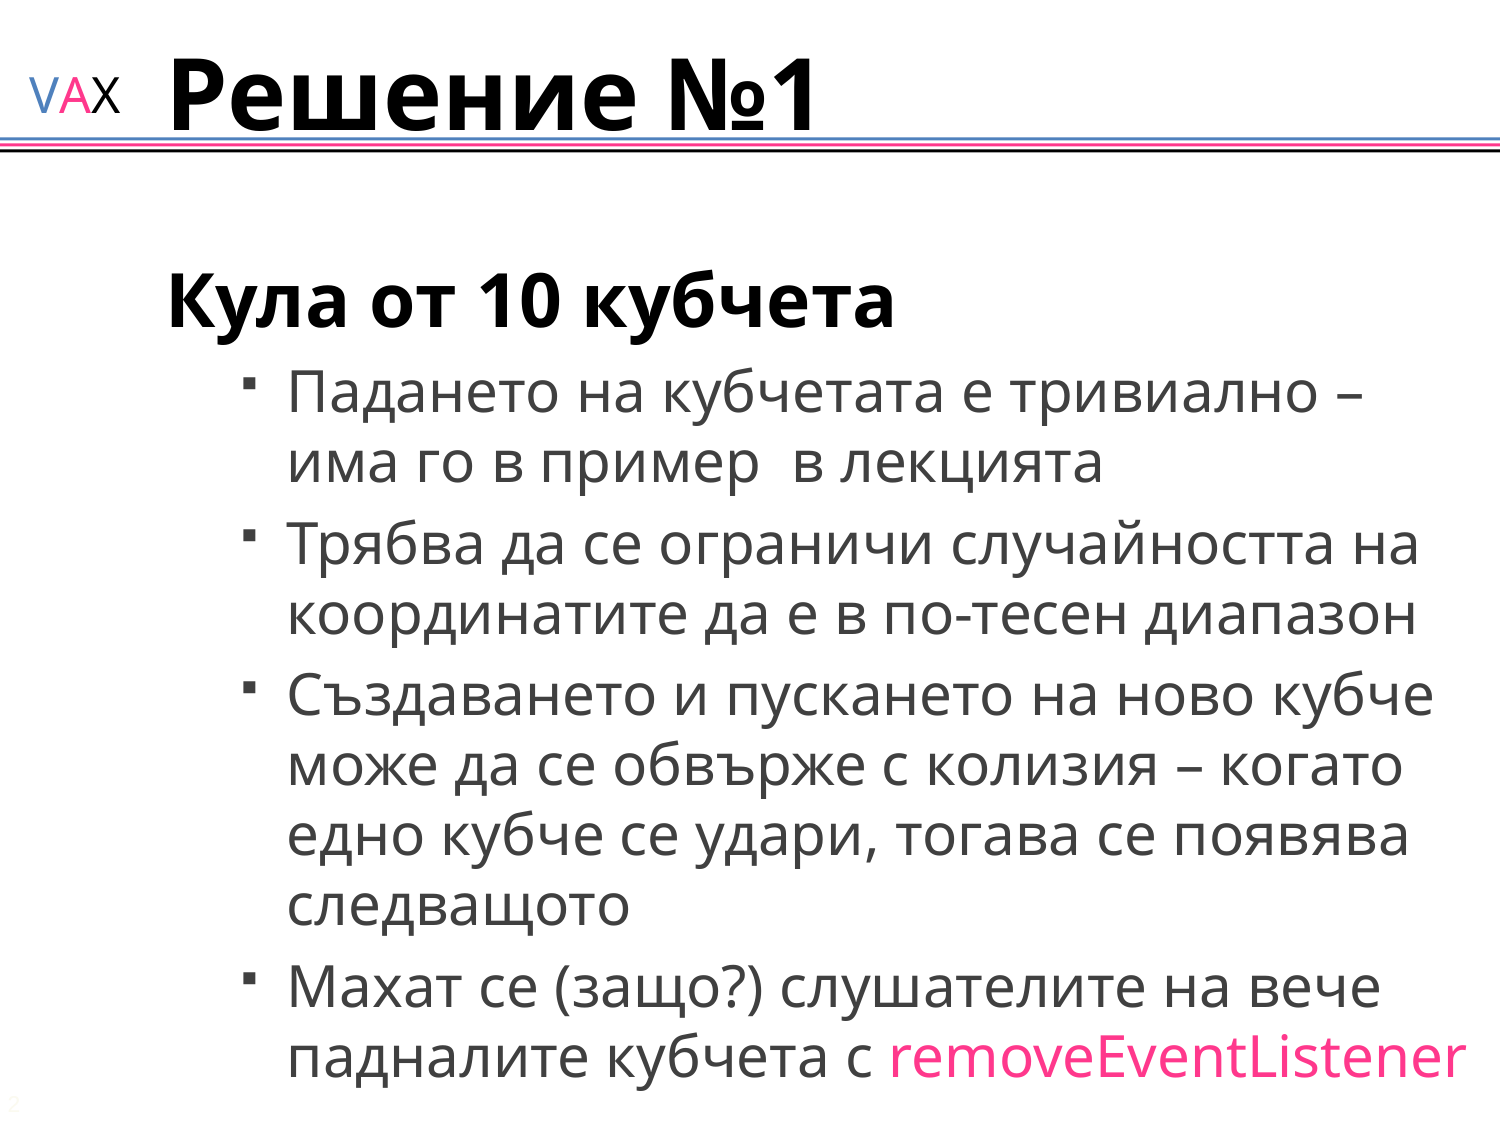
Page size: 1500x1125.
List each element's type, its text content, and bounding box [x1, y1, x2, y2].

title Решение №1 [0, 37, 1500, 144]
